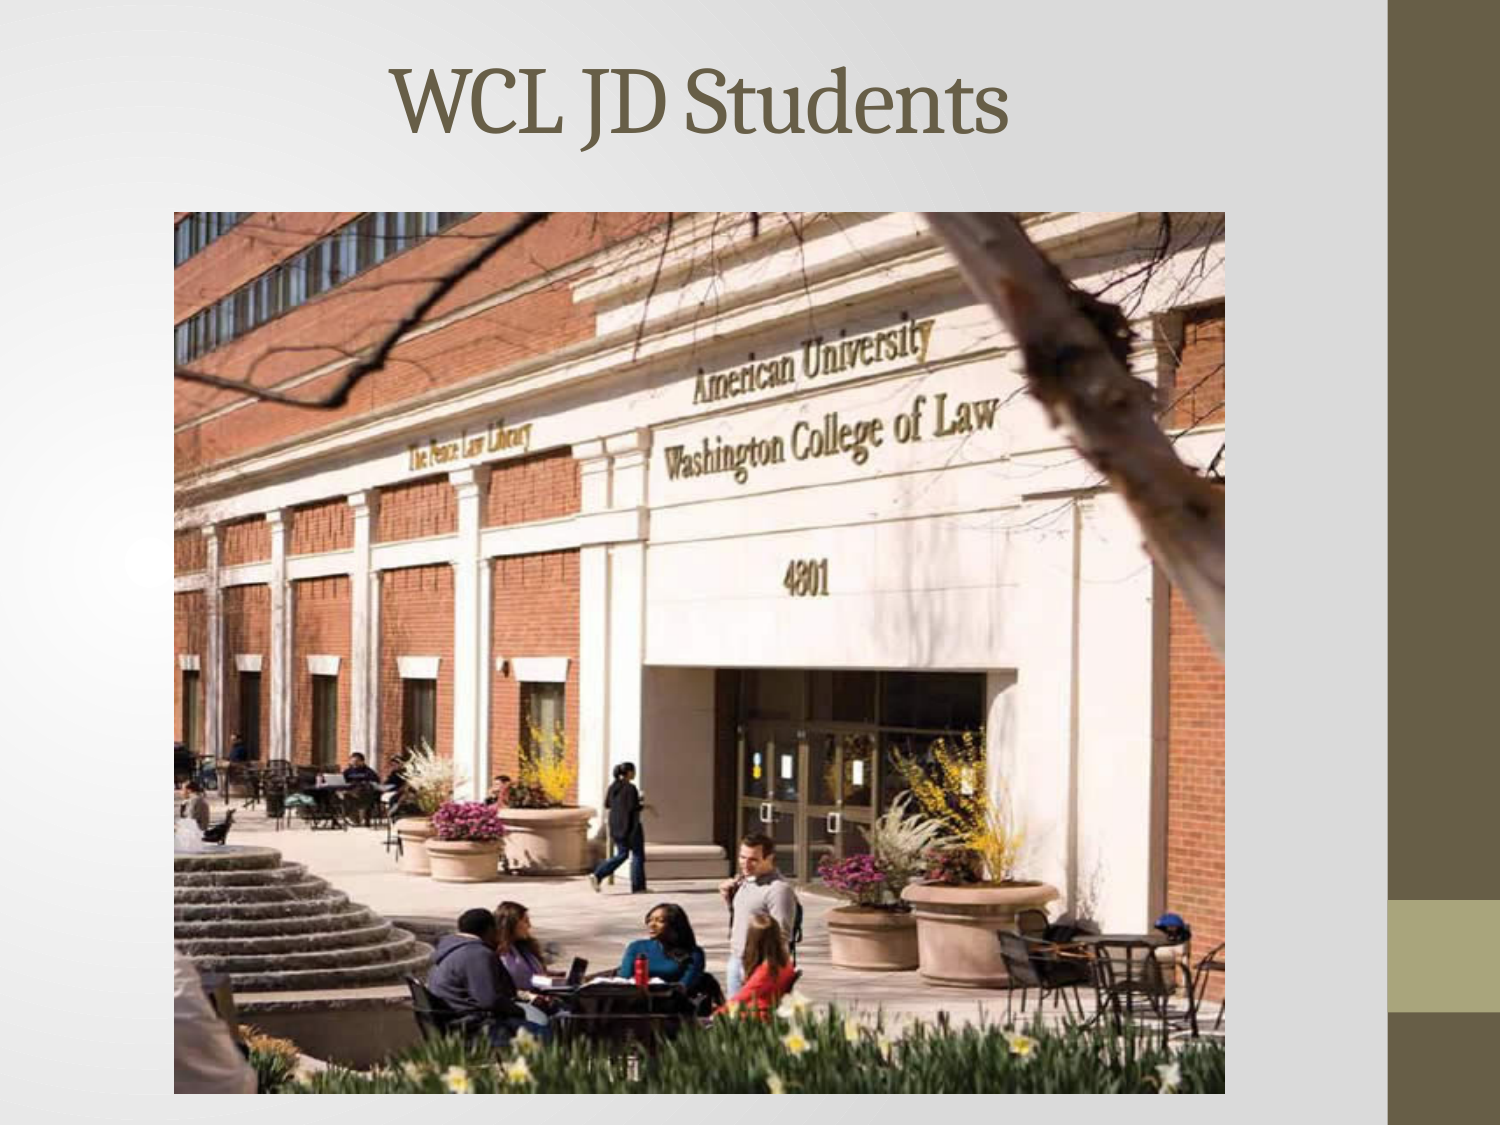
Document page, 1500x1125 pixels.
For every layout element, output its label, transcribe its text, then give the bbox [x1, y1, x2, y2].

title WCL JD Students [75, 1, 1325, 190]
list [174, 211, 1226, 1095]
